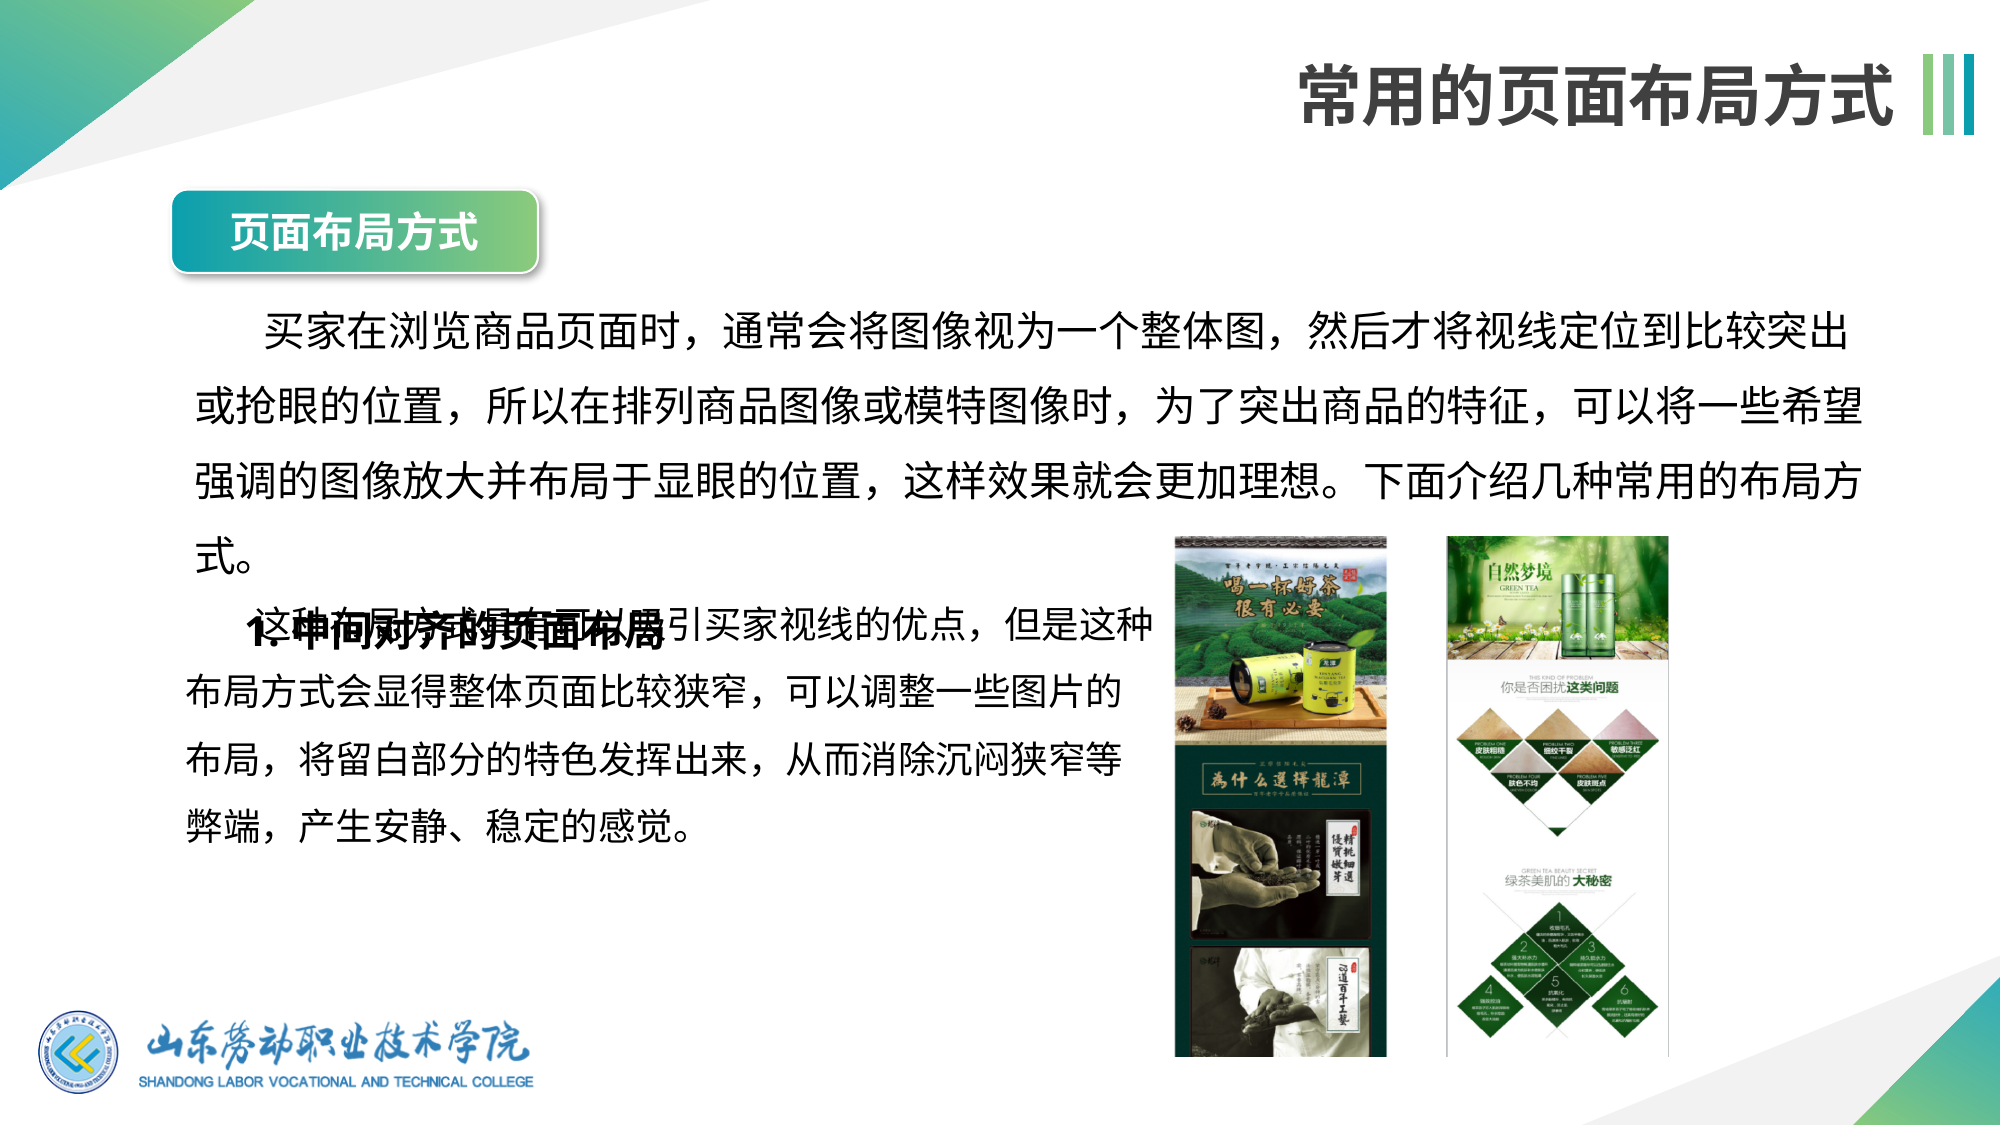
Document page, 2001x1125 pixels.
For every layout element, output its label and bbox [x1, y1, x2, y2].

text_box [0, 0, 2000, 1125]
picture [1446, 537, 1669, 1057]
text_box [171, 189, 538, 273]
picture [1162, 536, 1399, 1057]
text_box [1928, 54, 1969, 136]
picture [38, 1010, 550, 1094]
